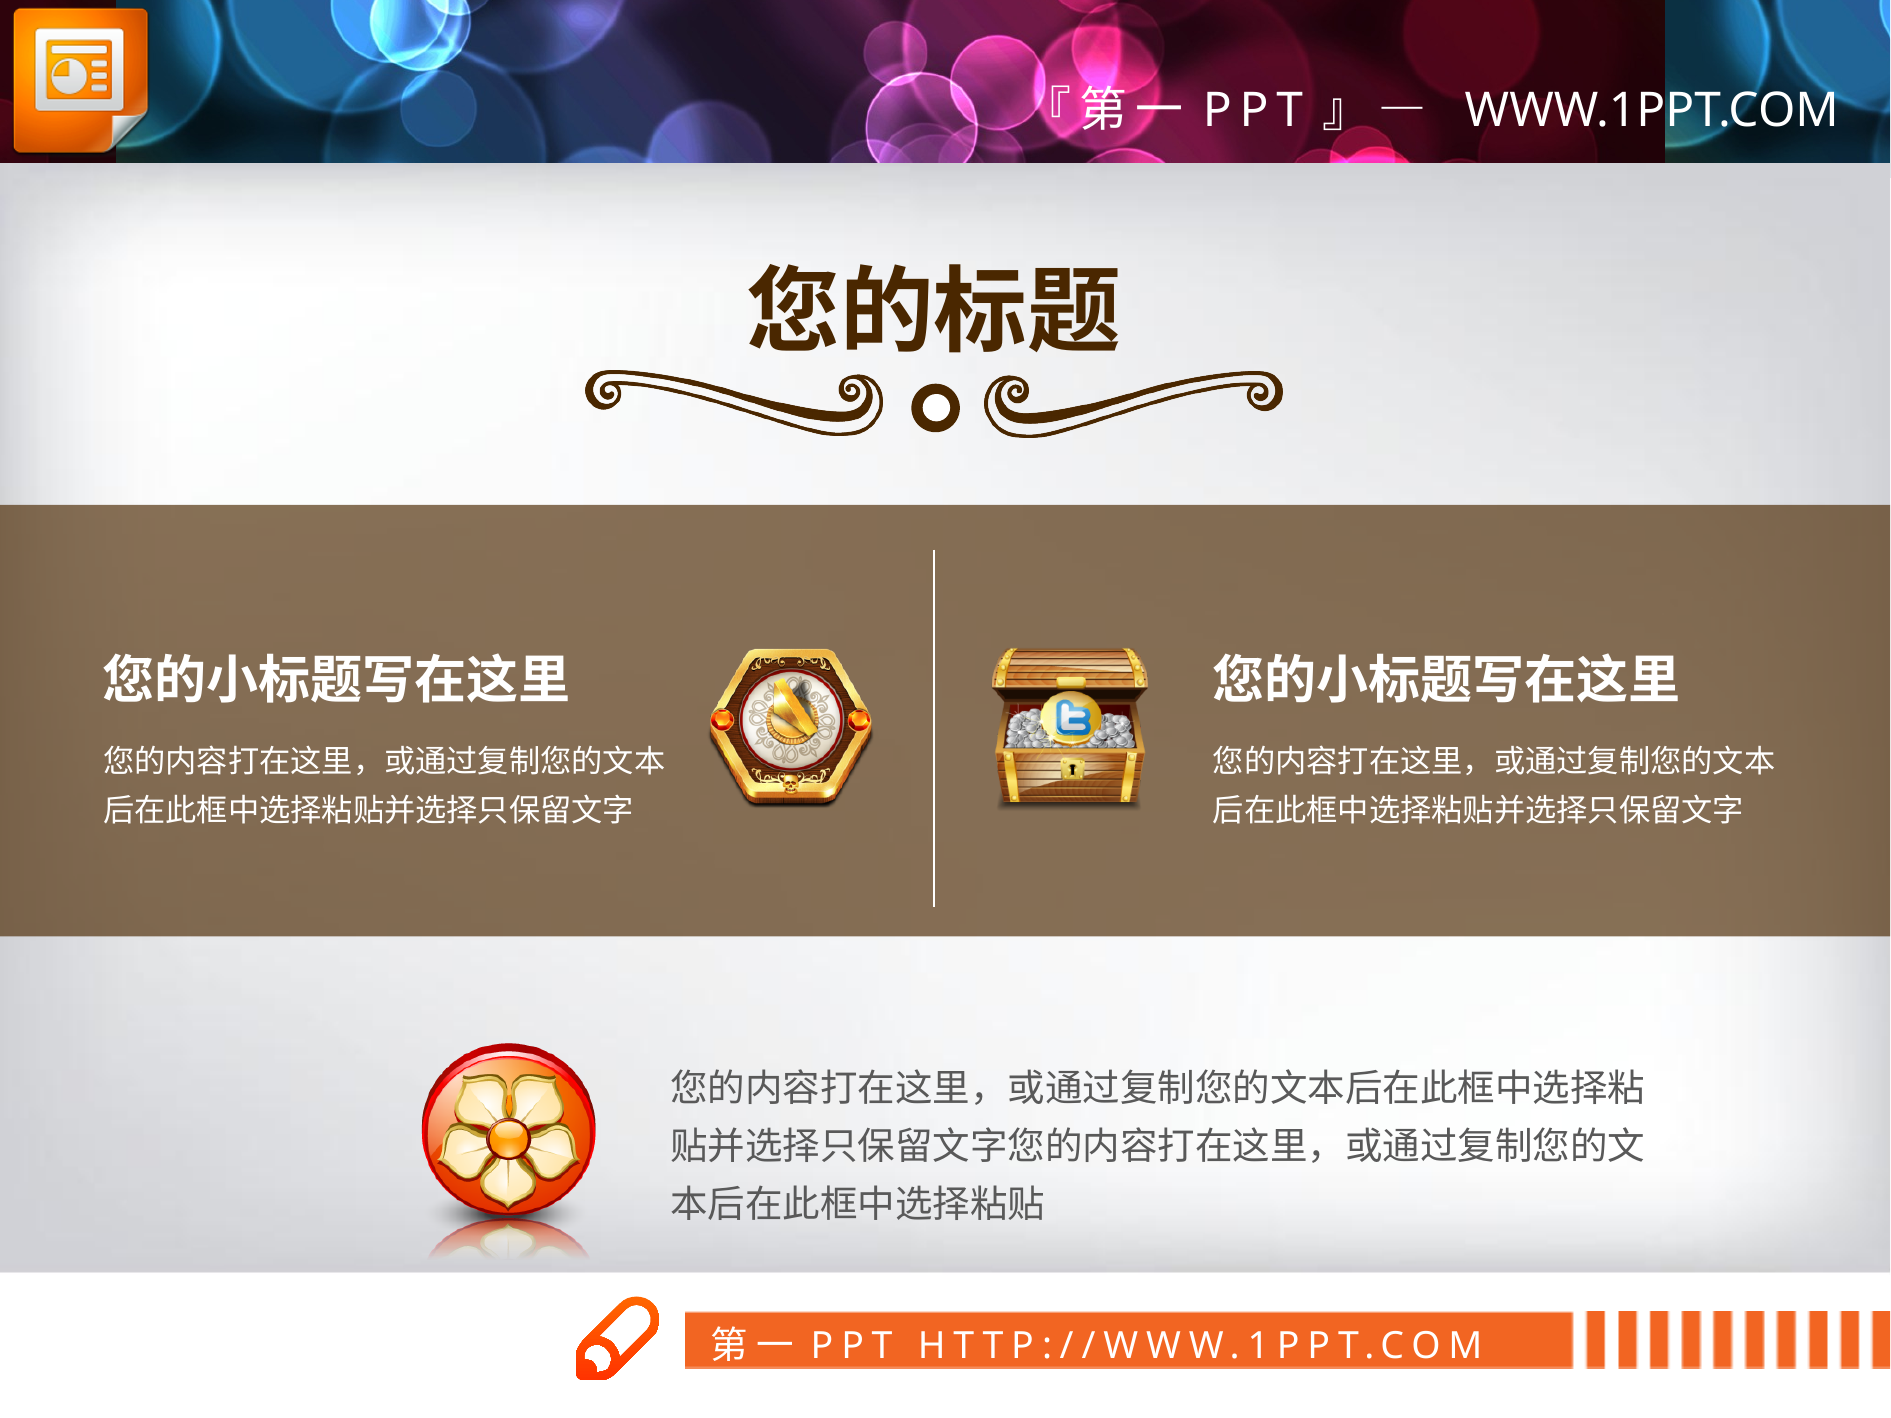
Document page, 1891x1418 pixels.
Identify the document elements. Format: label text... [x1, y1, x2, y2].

picture [0, 937, 1891, 1275]
text_box 您的标题 [585, 207, 1283, 373]
text_box 您的小标题写在这里 [84, 618, 710, 719]
text_box [692, 632, 886, 826]
text_box 您的内容打在这里，或通过复制您的文本后在此框中选择粘贴并选择只保留文字您的内容打在这里，或通过复制您的文本后在此框中选择粘贴 [651, 1040, 1675, 1235]
text_box 您的小标题写在这里 [1193, 618, 1820, 719]
picture [0, 0, 1891, 504]
text_box 您的内容打在这里，或通过复制您的文本后在此框中选择粘贴并选择只保留文字 [84, 720, 698, 837]
text_box [0, 504, 1891, 937]
text_box 您的内容打在这里，或通过复制您的文本后在此框中选择粘贴并选择只保留文字 [1194, 720, 1808, 837]
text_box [911, 383, 961, 433]
text_box [985, 645, 1154, 813]
picture [685, 1311, 1891, 1369]
text_box [394, 1040, 618, 1264]
